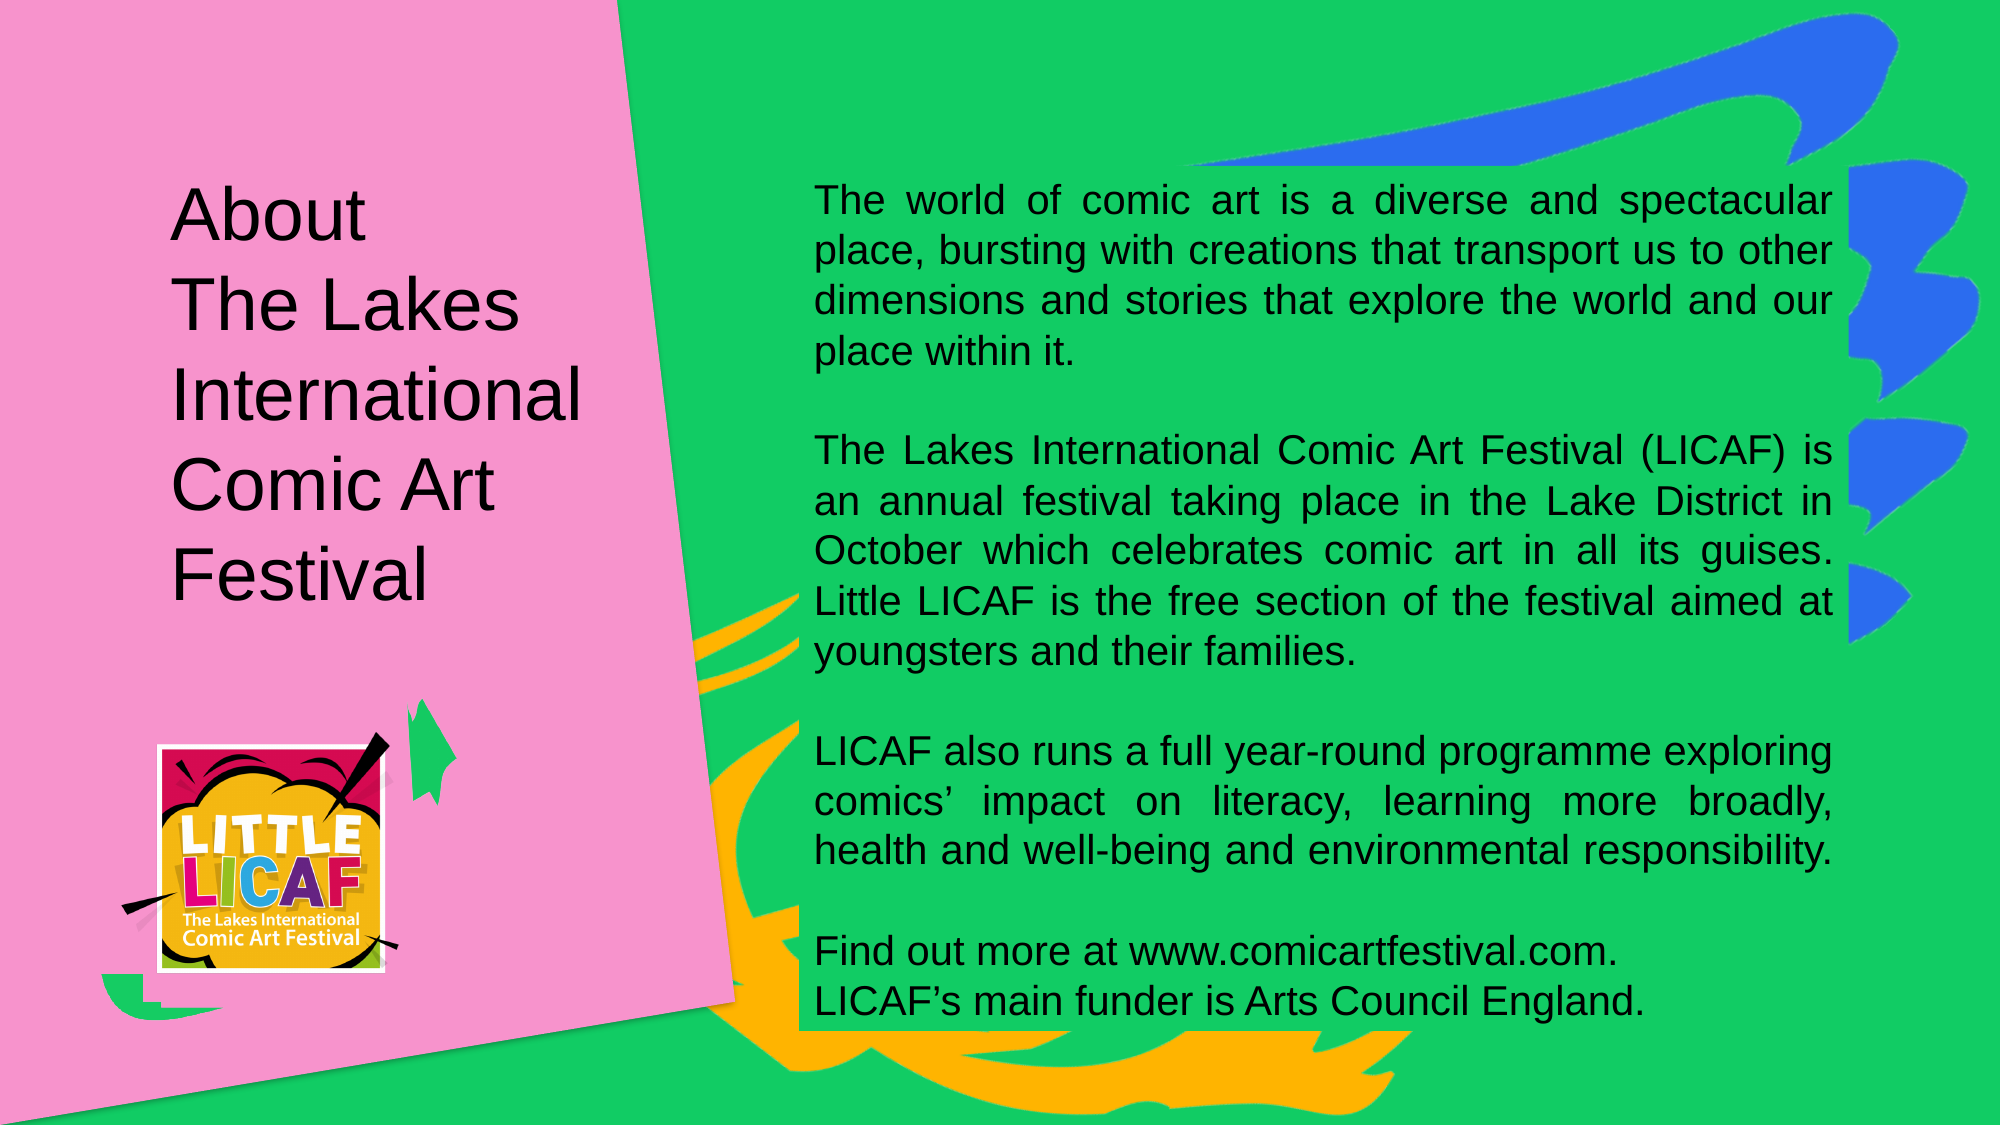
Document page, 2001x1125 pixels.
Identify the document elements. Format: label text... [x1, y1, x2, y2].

picture [506, 0, 2000, 1125]
title About The Lakes International Comic Art Festival [170, 165, 672, 354]
picture [79, 695, 489, 1051]
text_box [0, 0, 698, 1125]
text_box The world of comic art is a diverse and spectacular place, bursting with creations that transport us to other dimensions and stories that explore the world and our place within it. The Lakes International Comic Art Festival (LICAF) is an annual festival taking place in the Lake District in October which celebrates comic art in all its guises. Little LICAF is the free section of the festival aimed at youngsters and their families. LICAF also runs a full year-round programme exploring comics’ impact on literacy, learning more broadly, health and well-being and environmental responsibility. Find out more at www.comicartfestival.com. LICAF’s main funder is Arts Council England. [799, 165, 1103, 675]
text_box The world of comic art is a diverse and spectacular place, bursting with creations that transport us to other dimensions and stories that explore the world and our place within it. The Lakes International Comic Art Festival (LICAF) is an annual festival taking place in the Lake District in October which celebrates comic art in all its guises. Little LICAF is the free section of the festival aimed at youngsters and their families. LICAF also runs a full year-round programme exploring comics’ impact on literacy, learning more broadly, health and well-being and environmental responsibility. Find out more at www.comicartfestival.com. LICAF’s main funder is Arts Council England. [1396, 727, 1849, 1031]
